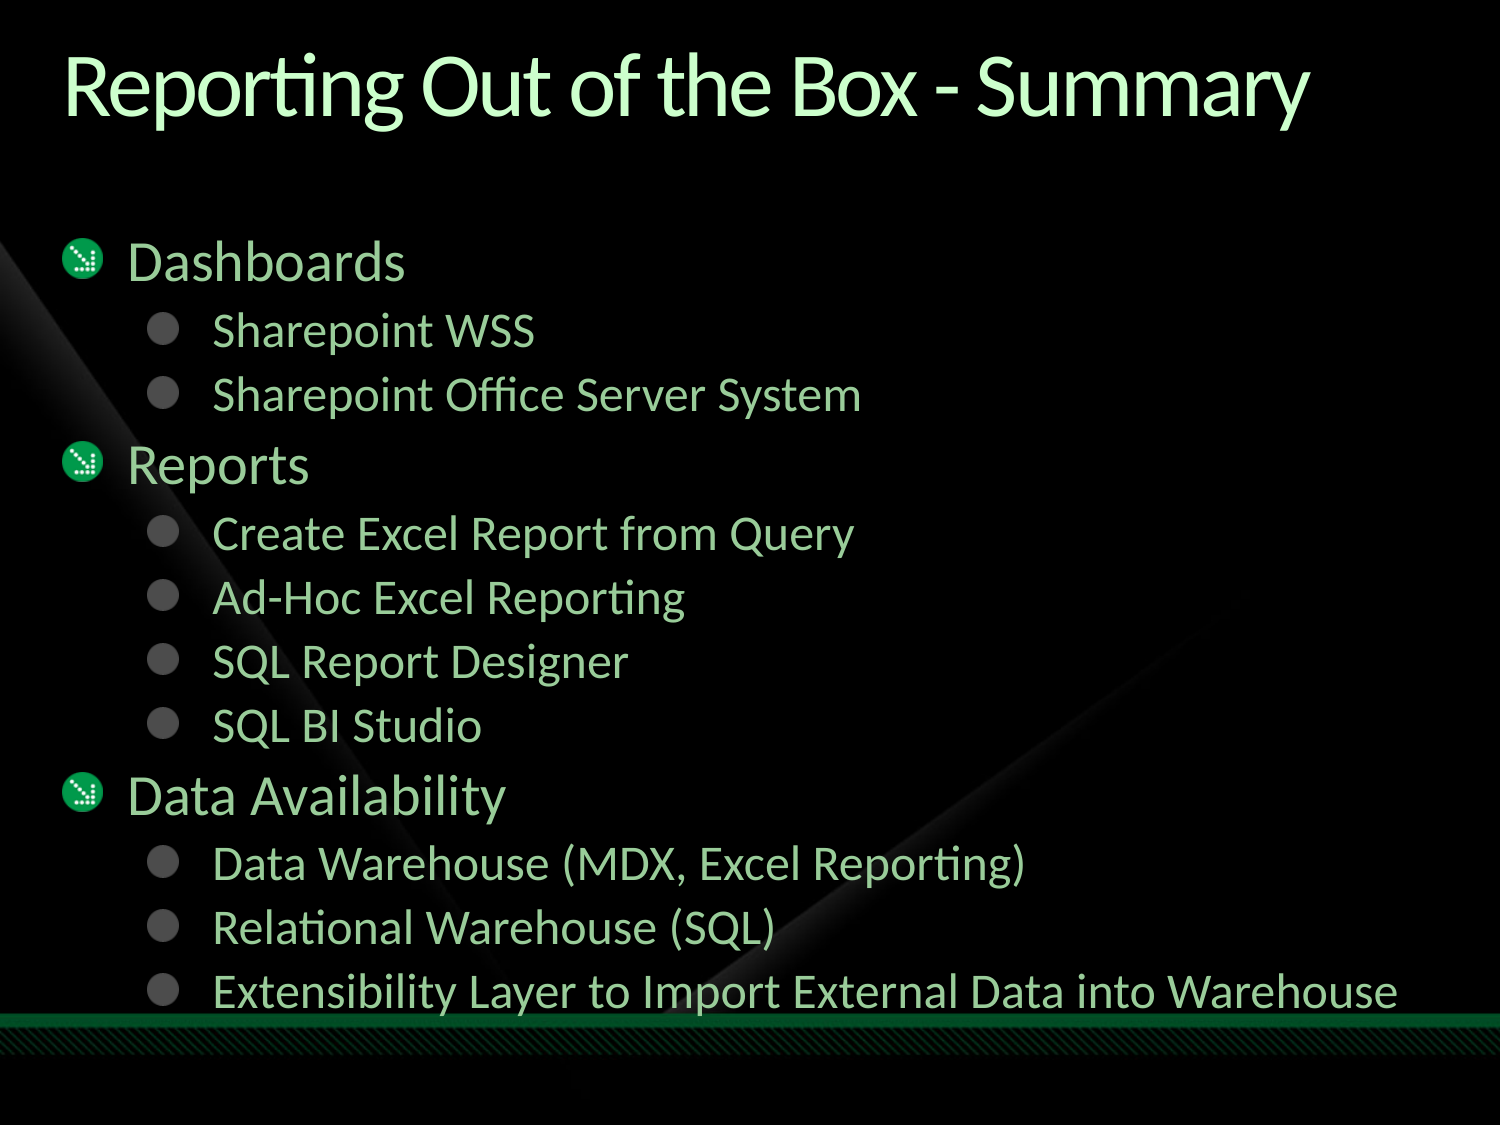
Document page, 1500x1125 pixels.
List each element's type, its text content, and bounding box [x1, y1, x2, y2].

list Dashboards Sharepoint WSS Sharepoint Office Server System Reports Create Excel Report from Query Ad-Hoc Excel Reporting SQL Report Designer SQL BI Studio Data Availability Data Warehouse (MDX, Excel Reporting) Relational Warehouse (SQL) Extensibility Layer to Import External Data into Warehouse [62, 231, 1438, 595]
picture [0, 0, 1500, 1125]
title Reporting Out of the Box - Summary [62, 37, 1438, 138]
